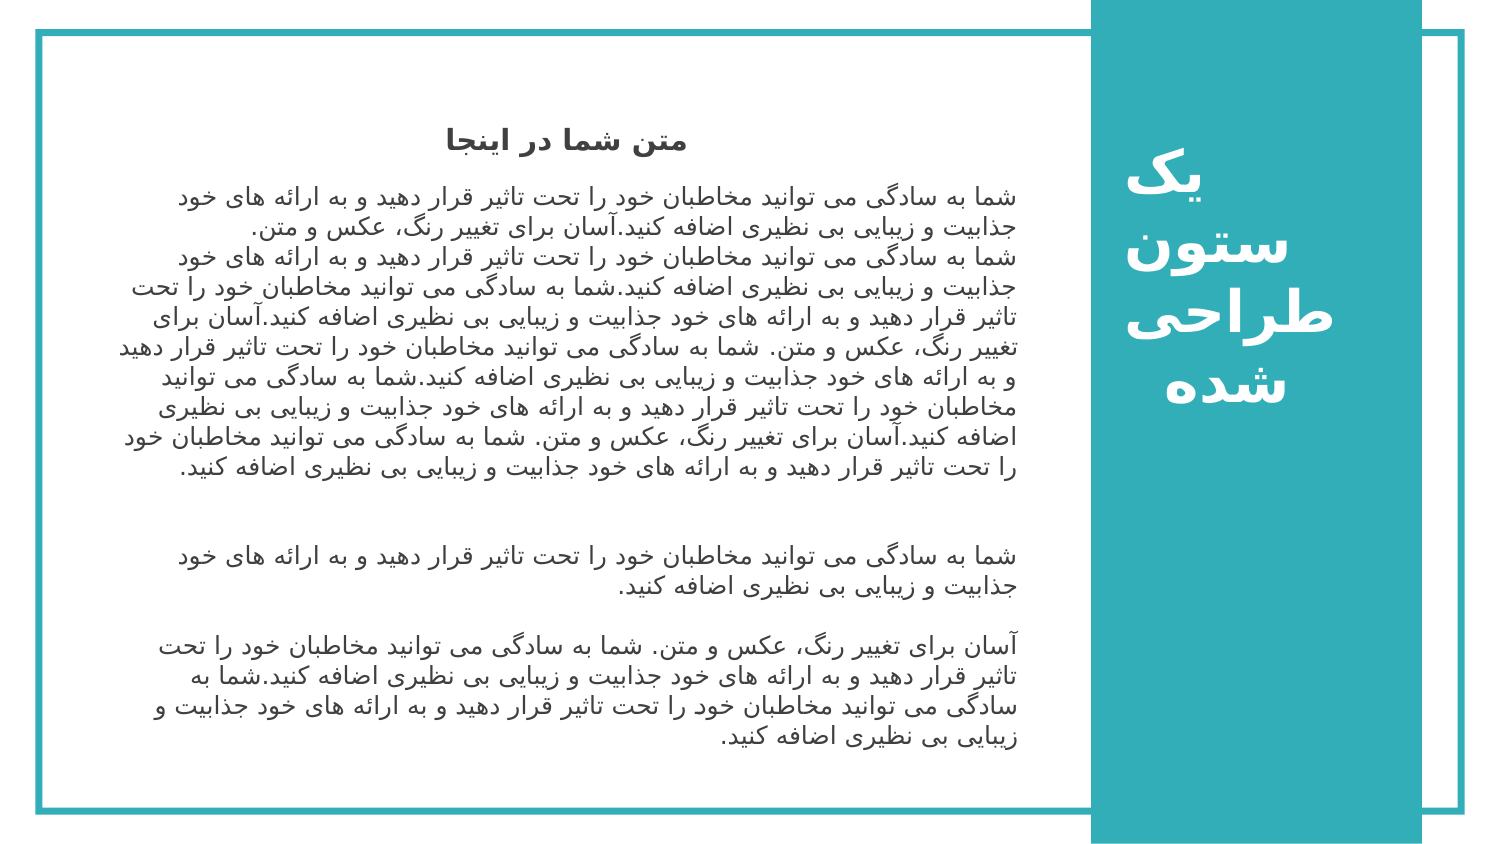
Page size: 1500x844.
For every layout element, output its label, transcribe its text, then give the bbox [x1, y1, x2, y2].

text_box [33, 27, 1089, 817]
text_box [100, 113, 1034, 674]
text_box یک ستون طراحی شده [1109, 126, 1405, 363]
text_box [1424, 27, 1467, 817]
text_box [1089, 0, 1424, 844]
